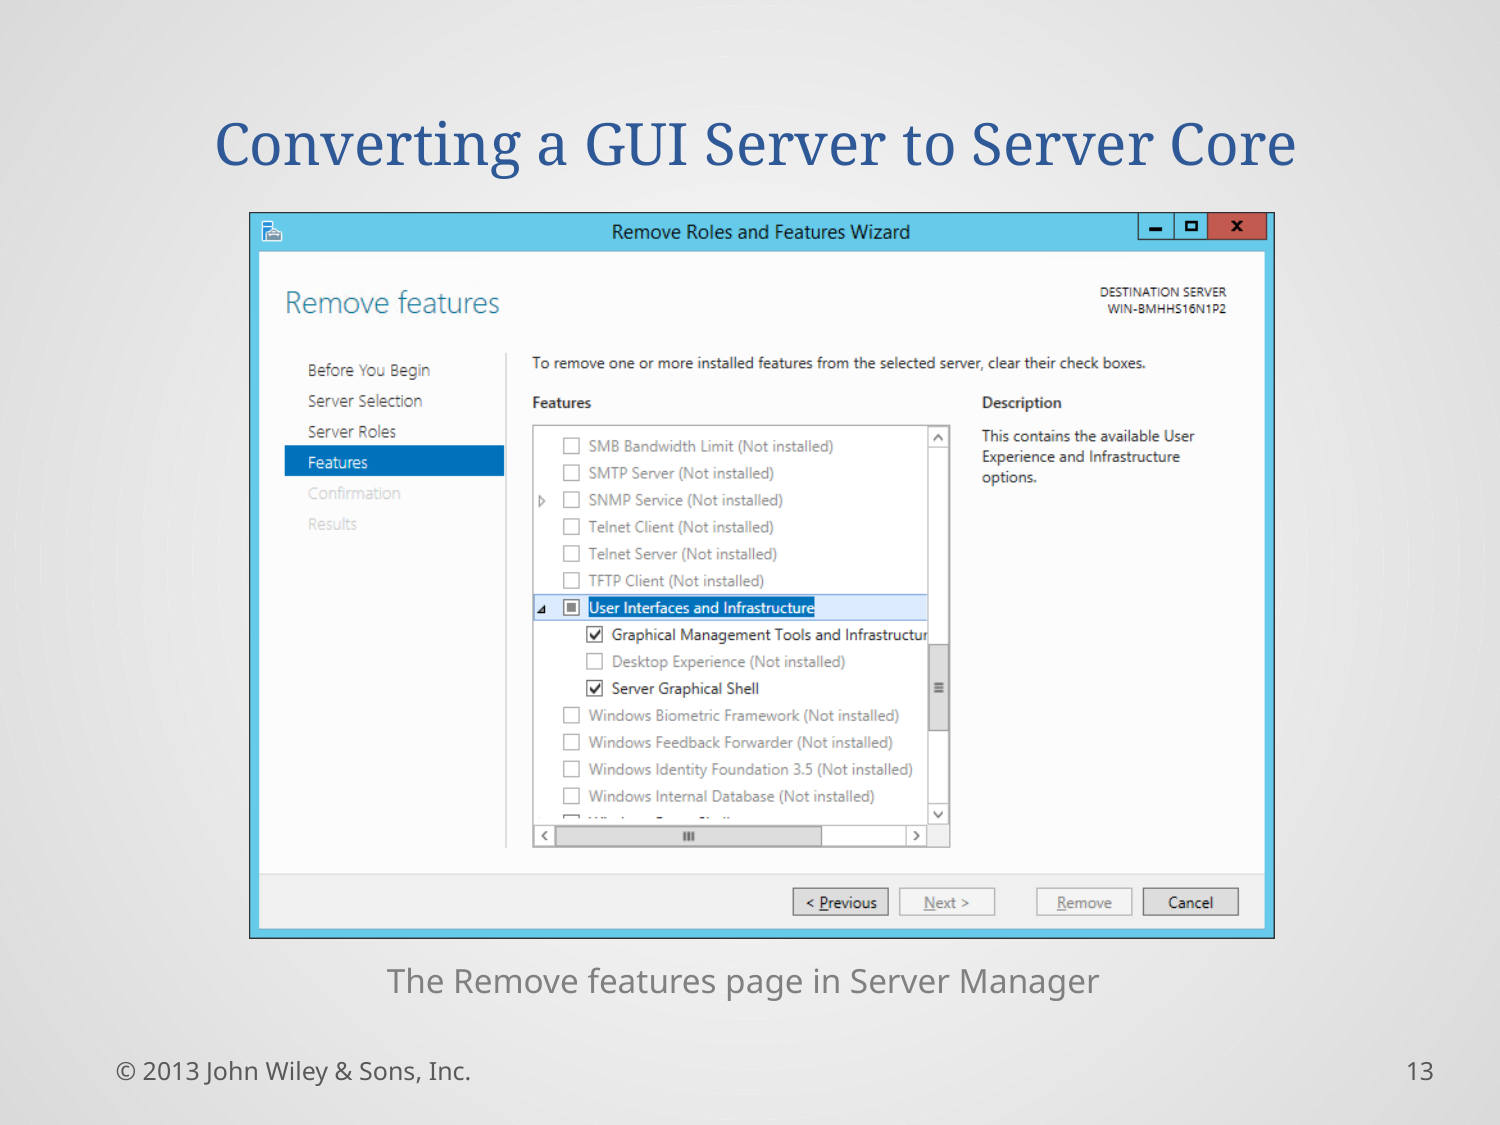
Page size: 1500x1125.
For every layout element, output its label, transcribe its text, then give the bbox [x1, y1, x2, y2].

title Converting a GUI Server to Server Core [187, 37, 1325, 185]
list The Remove features page in Server Manager [275, 953, 1213, 1041]
picture [249, 212, 1276, 940]
footer © 2013 John Wiley & Sons, Inc. [108, 1042, 576, 1103]
slide_number 13 [1401, 1042, 1494, 1103]
